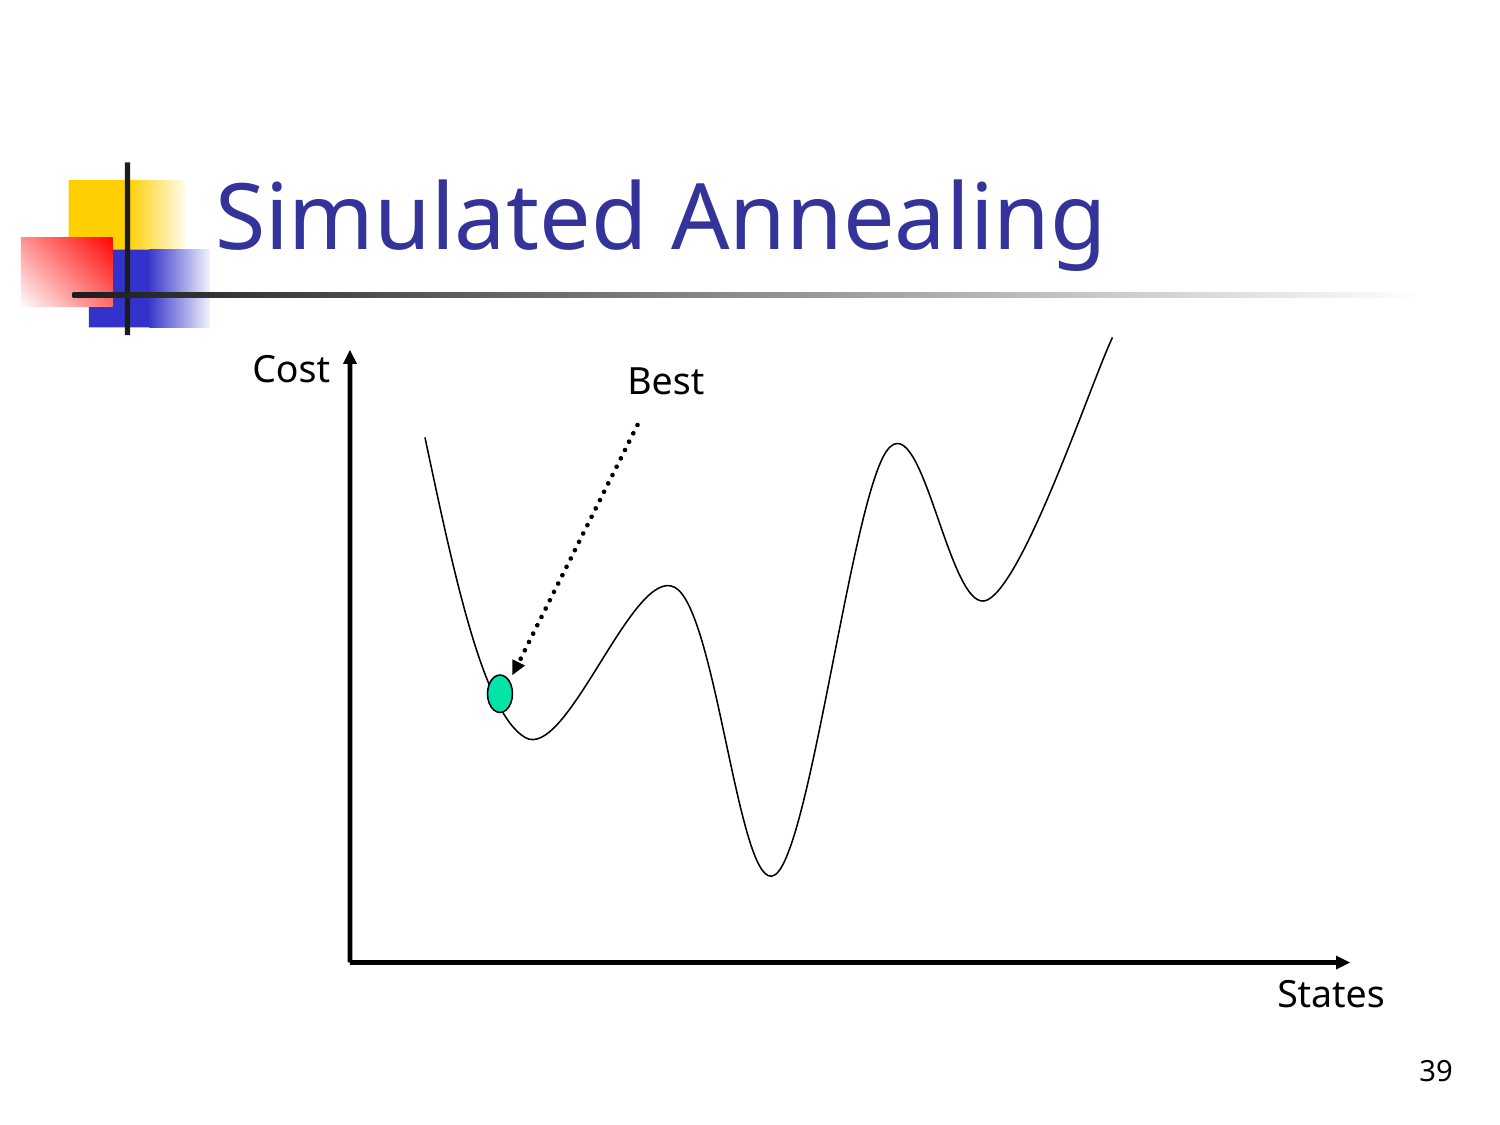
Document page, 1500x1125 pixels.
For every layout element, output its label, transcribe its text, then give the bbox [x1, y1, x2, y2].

text_box States [1262, 962, 1438, 1023]
text_box [1337, 956, 1349, 962]
text_box Best [612, 349, 738, 410]
text_box [512, 661, 524, 676]
slide_number 39 [1154, 1023, 1468, 1100]
text_box Cost [237, 337, 400, 398]
title Simulated Annealing [199, 140, 1479, 276]
text_box [487, 675, 513, 713]
text_box [424, 337, 1113, 877]
